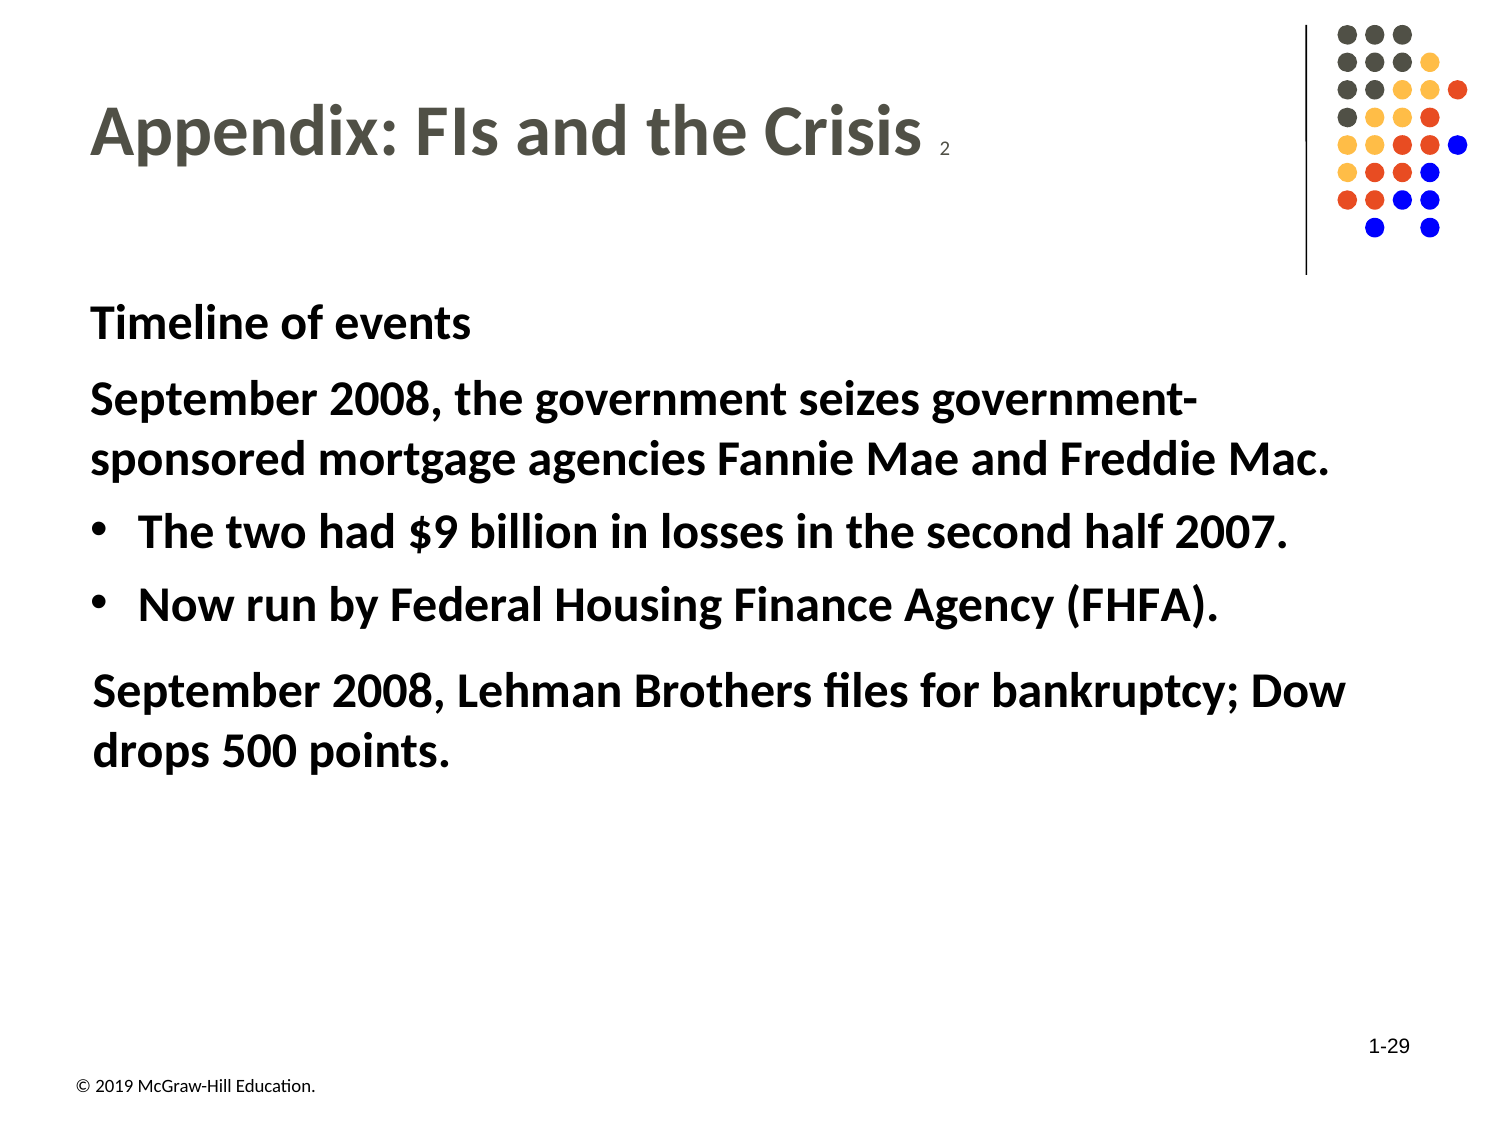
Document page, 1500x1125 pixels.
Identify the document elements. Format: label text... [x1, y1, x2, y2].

list September 2008, the government seizes government-sponsored mortgage agencies Fannie Mae and Freddie Mac. The two had $9 billion in losses in the second half 2007. Now run by Federal Housing Finance Agency (F H F A). [75, 358, 1382, 630]
title Appendix: F I s and the Crisis 2 [75, 60, 1266, 193]
slide_number 1-29 [1074, 1025, 1425, 1100]
list September 2008, Lehman Brothers files for bankruptcy; Dow drops 500 points. [77, 650, 1428, 787]
list Timeline of events [75, 282, 750, 358]
